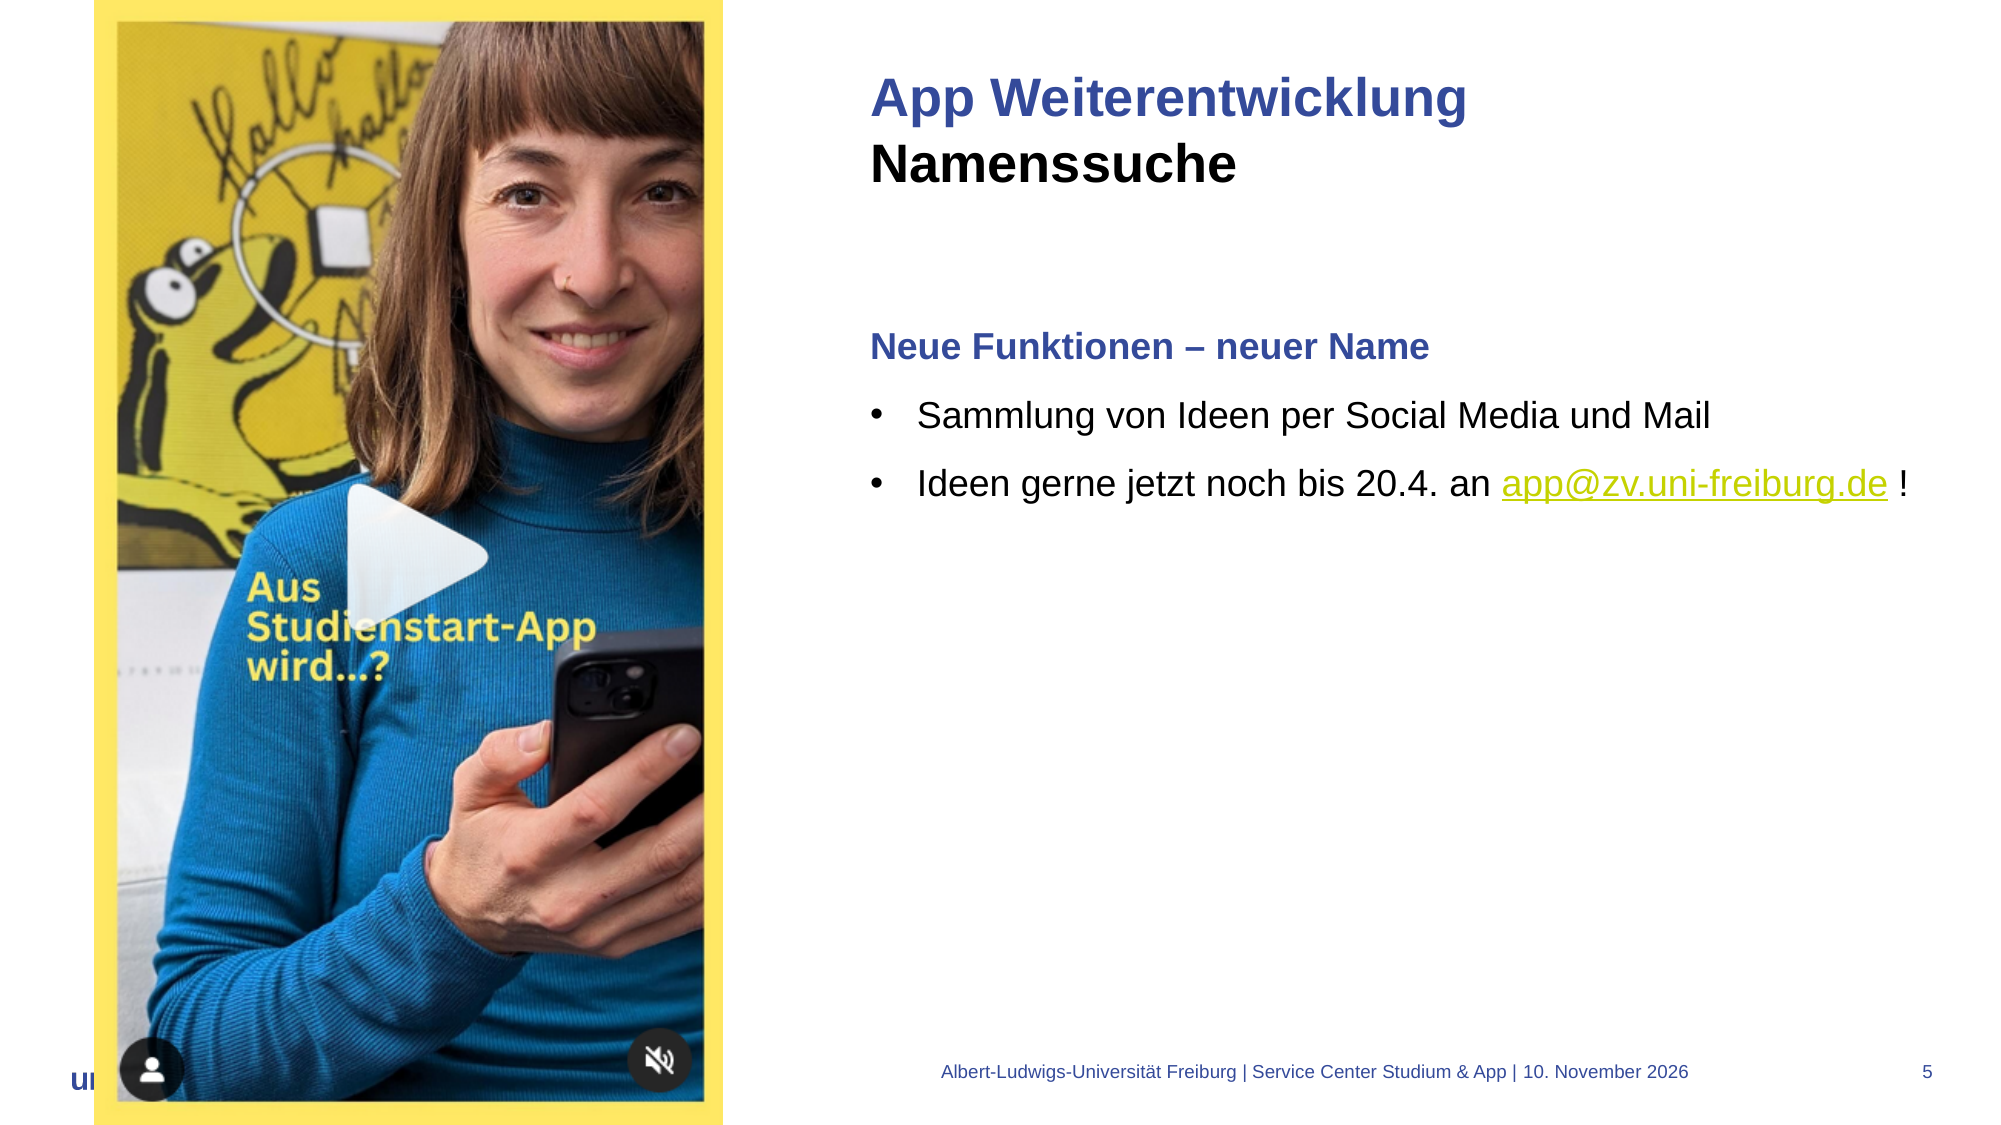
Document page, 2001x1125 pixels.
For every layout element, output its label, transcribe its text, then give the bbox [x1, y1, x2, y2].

picture [72, 0, 723, 1125]
list Neue Funktionen – neuer Name Sammlung von Ideen per Social Media und Mail Ideen gerne jetzt noch bis 20.4. an app@zv.uni-freiburg.de ! [870, 308, 1934, 1018]
footer Albert-Ludwigs-Universität Freiburg | Service Center Studium & App | [723, 1060, 1517, 1090]
title App Weiterentwicklung Namenssuche [870, 60, 1933, 278]
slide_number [1517, 1060, 1754, 1090]
slide_number 5 [1873, 1060, 1933, 1090]
